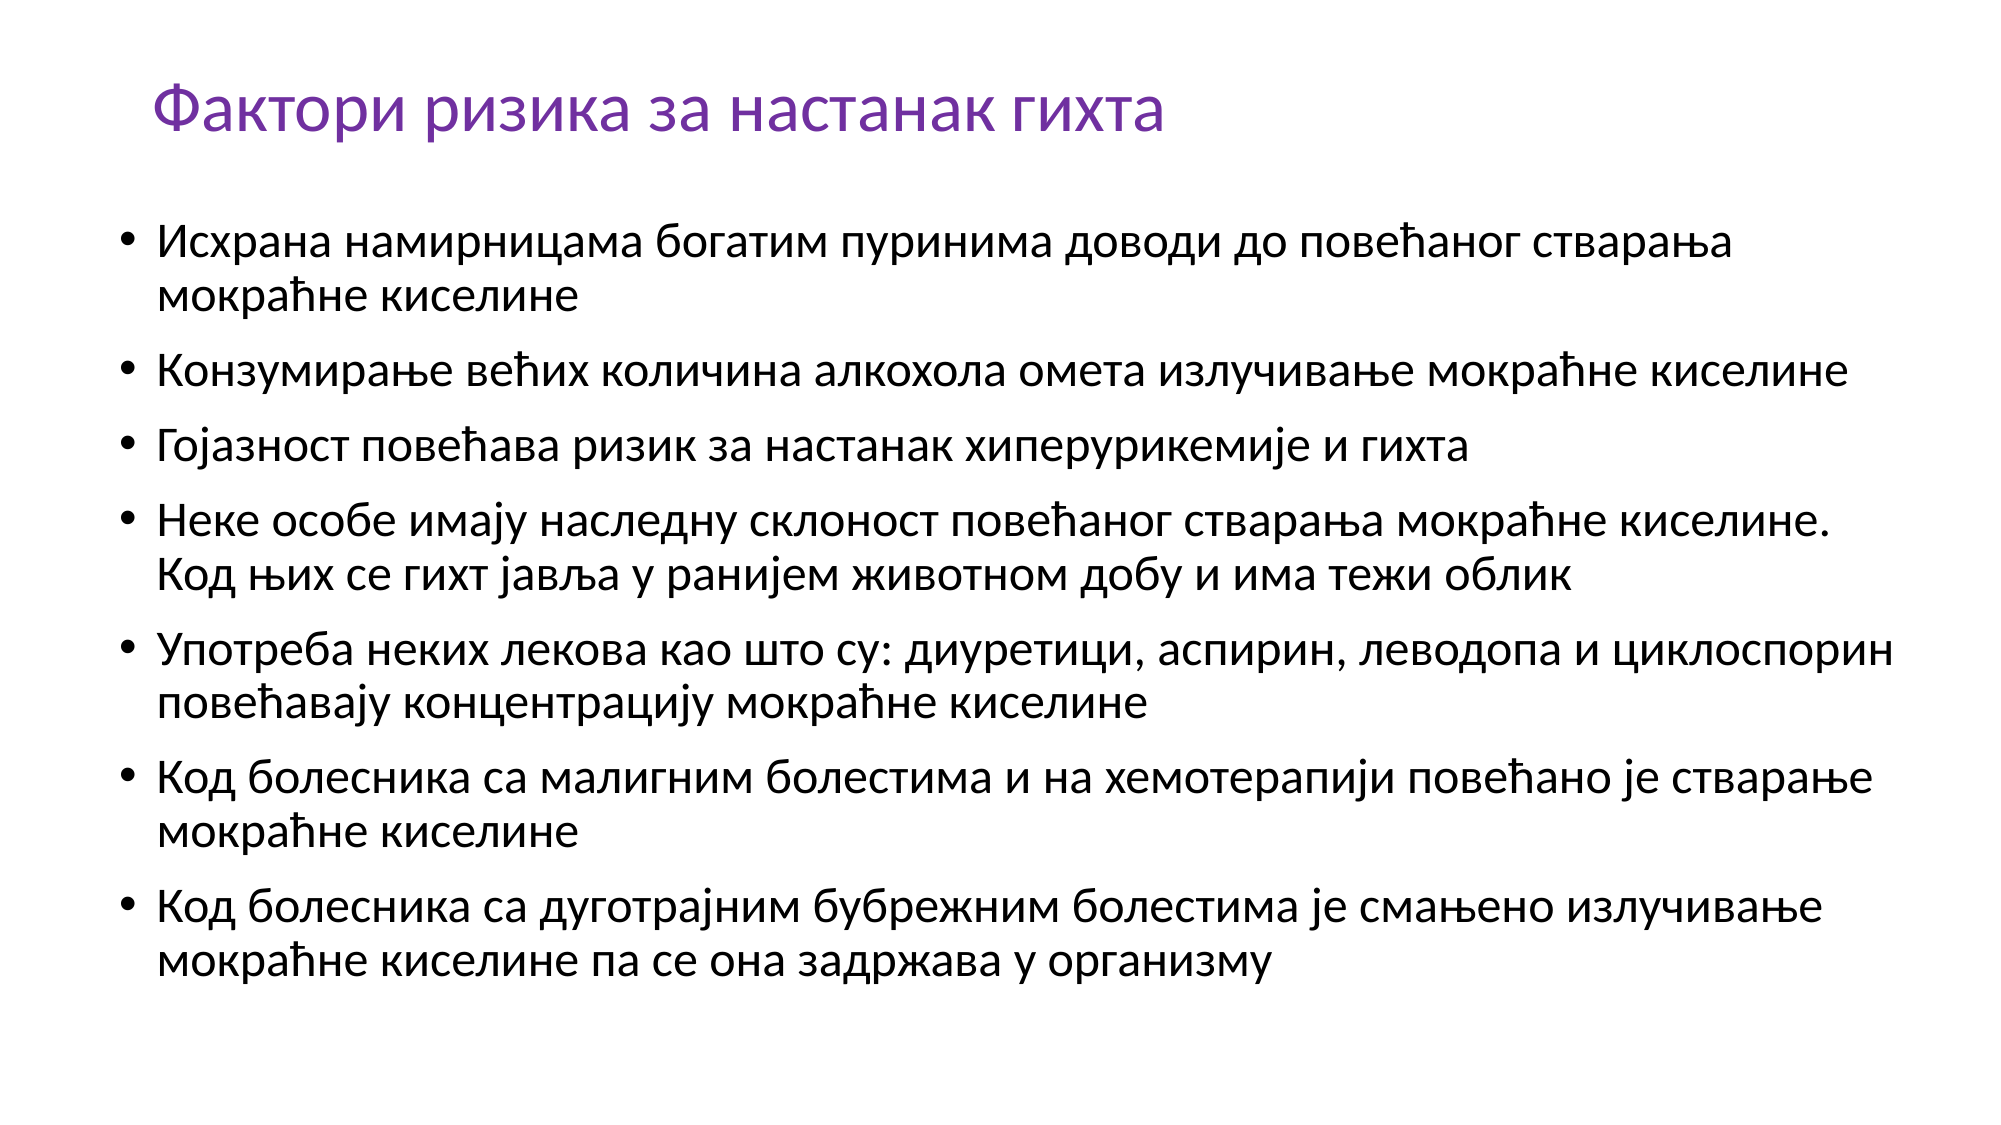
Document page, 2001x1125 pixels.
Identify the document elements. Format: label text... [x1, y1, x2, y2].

list Исхрана намирницама богатим пуринима доводи до повећаног стварања мокраћне киселине Конзумирање већих количина алкохола омета излучивање мокраћне киселине Гојазност повећава ризик за настанак хиперурикемије и гихта Неке особе имају наследну склоност повећаног стварања мокраћне киселине. Код њих се гихт јавља у ранијем животном добу и има тежи облик Употреба неких лекова као што су: диуретици, аспирин, леводопа и циклоспорин повећавају концентрацију мокраћне киселине Код болесника са малигним болестима и на хемотерапији повећано је стварање мокраћне киселине Код болесника са дуготрајним бубрежним болестима је смањено излучивање мокраћне киселине па се она задржава у организму [104, 207, 1937, 1043]
title Фактори ризика за настанак гихта [137, 0, 1863, 207]
